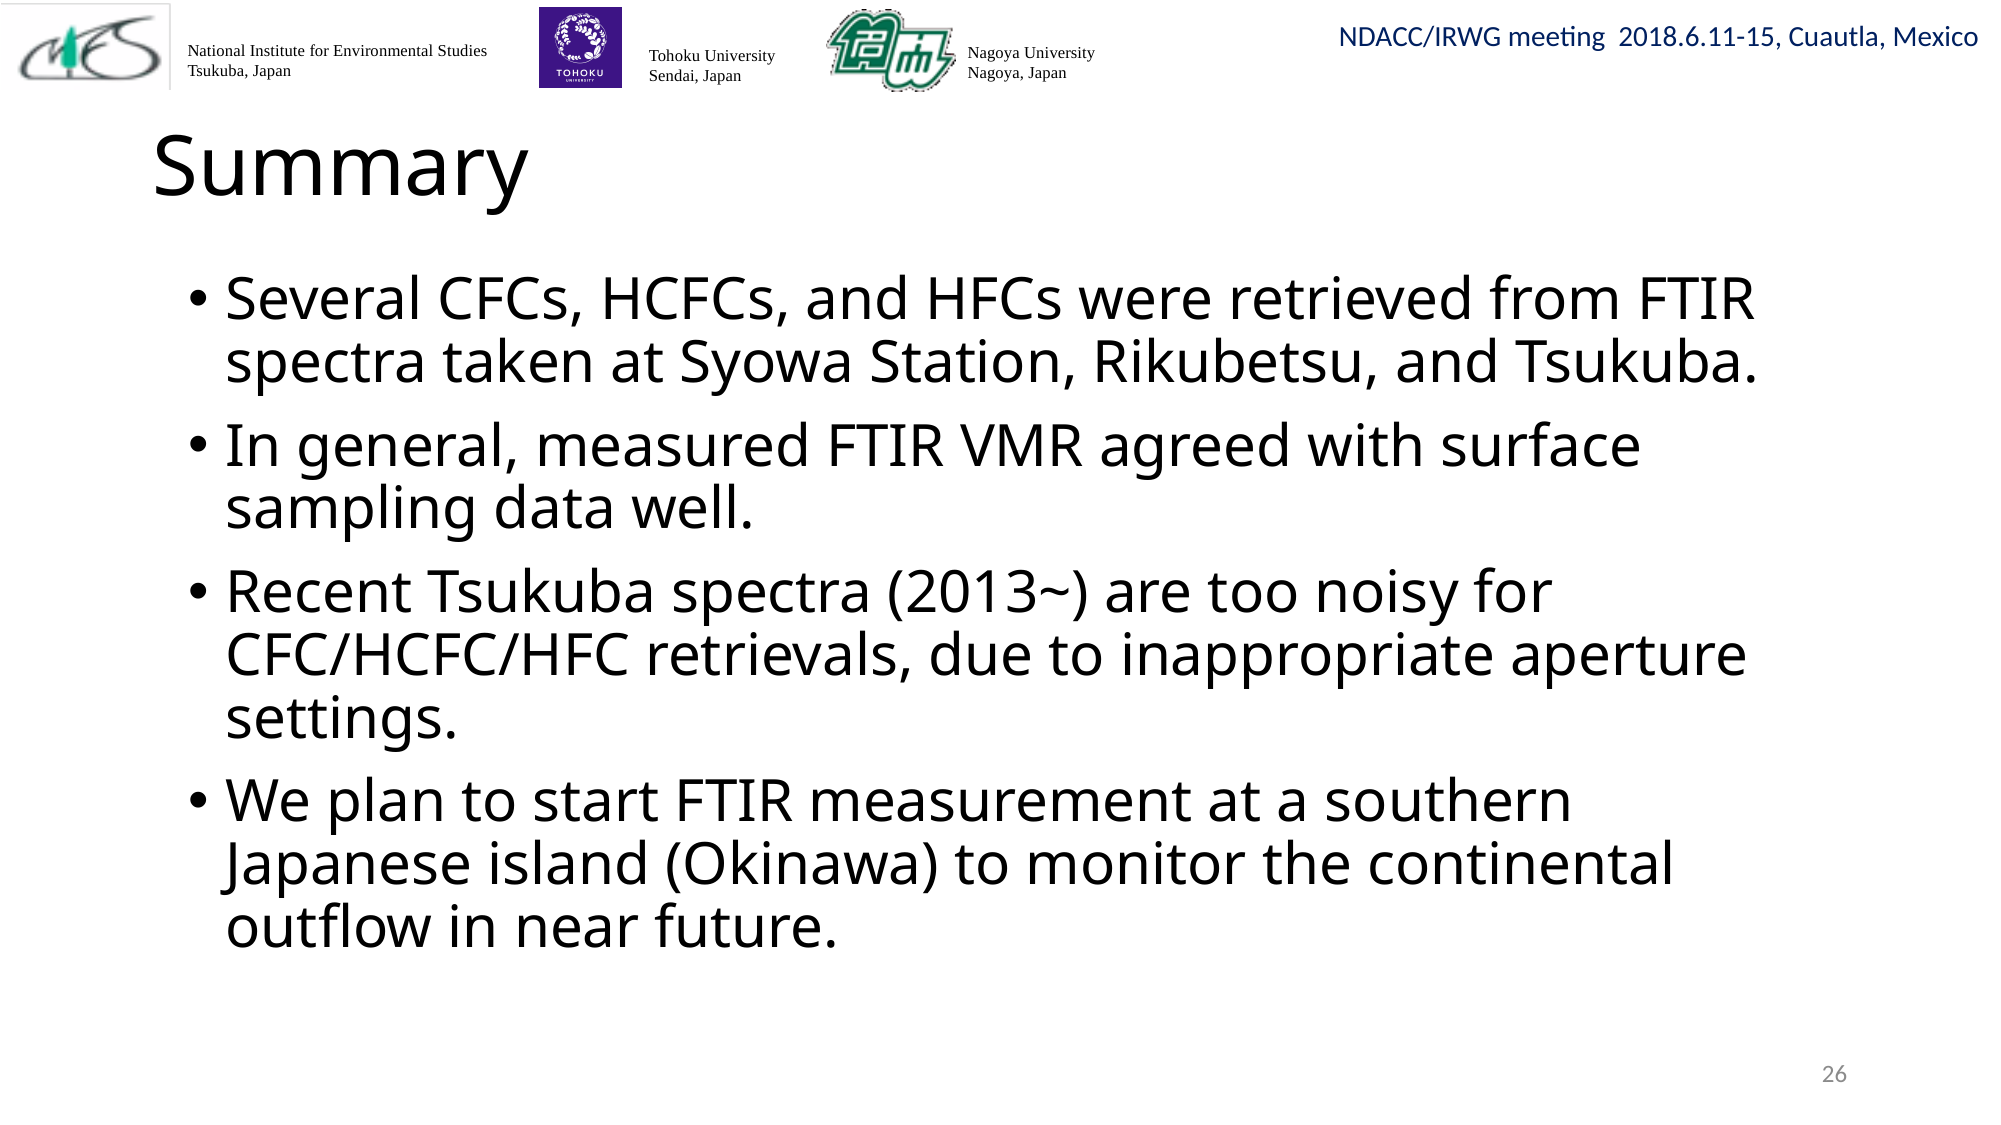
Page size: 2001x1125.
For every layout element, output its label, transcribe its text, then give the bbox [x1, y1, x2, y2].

picture [1, 2, 174, 90]
slide_number 26 [1412, 1042, 1863, 1103]
title Summary [137, 59, 1863, 278]
picture [539, 7, 622, 59]
picture [826, 9, 956, 59]
list Several CFCs, HCFCs, and HFCs were retrieved from FTIR spectra taken at Syowa Station, Rikubetsu, and Tsukuba. In general, measured FTIR VMR agreed with surface sampling data well. Recent Tsukuba spectra (2013~) are too noisy for CFC/HCFC/HFC retrievals, due to inappropriate aperture settings. We plan to start FTIR measurement at a southern Japanese island (Okinawa) to monitor the continental outflow in near future. [173, 261, 1780, 1012]
